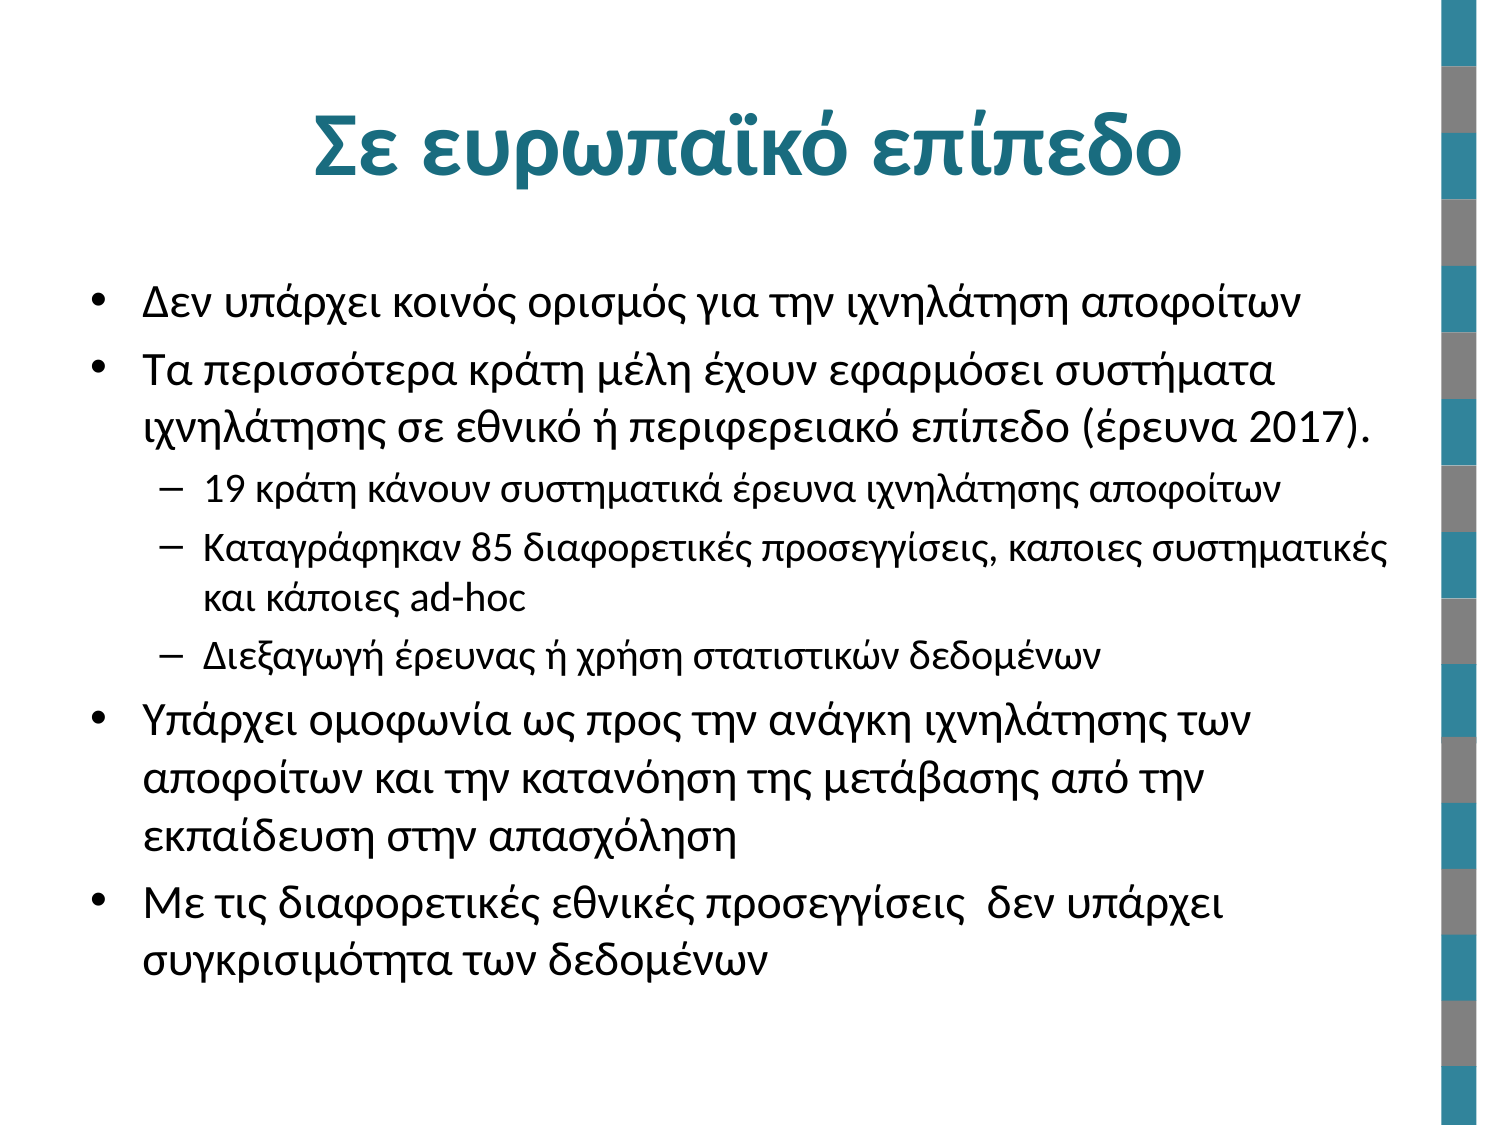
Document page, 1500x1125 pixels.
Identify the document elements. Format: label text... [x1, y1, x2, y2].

list Δεν υπάρχει κοινός ορισμός για την ιχνηλάτηση αποφοίτων Τα περισσότερα κράτη μέλη έχουν εφαρμόσει συστήματα ιχνηλάτησης σε εθνικό ή περιφερειακό επίπεδο (έρευνα 2017). 19 κράτη κάνουν συστηματικά έρευνα ιχνηλάτησης αποφοίτων Καταγράφηκαν 85 διαφορετικές προσεγγίσεις, καποιες συστηματικές και κάποιες ad-hoc Διεξαγωγή έρευνας ή χρήση στατιστικών δεδομένων Υπάρχει ομοφωνία ως προς την ανάγκη ιχνηλάτησης των αποφοίτων και την κατανόηση της μετάβασης από την εκπαίδευση στην απασχόληση Με τις διαφορετικές εθνικές προσεγγίσεις δεν υπάρχει συγκρισιμότητα των δεδομένων [75, 262, 1425, 1005]
title Σε ευρωπαϊκό επίπεδο [75, 45, 1425, 233]
